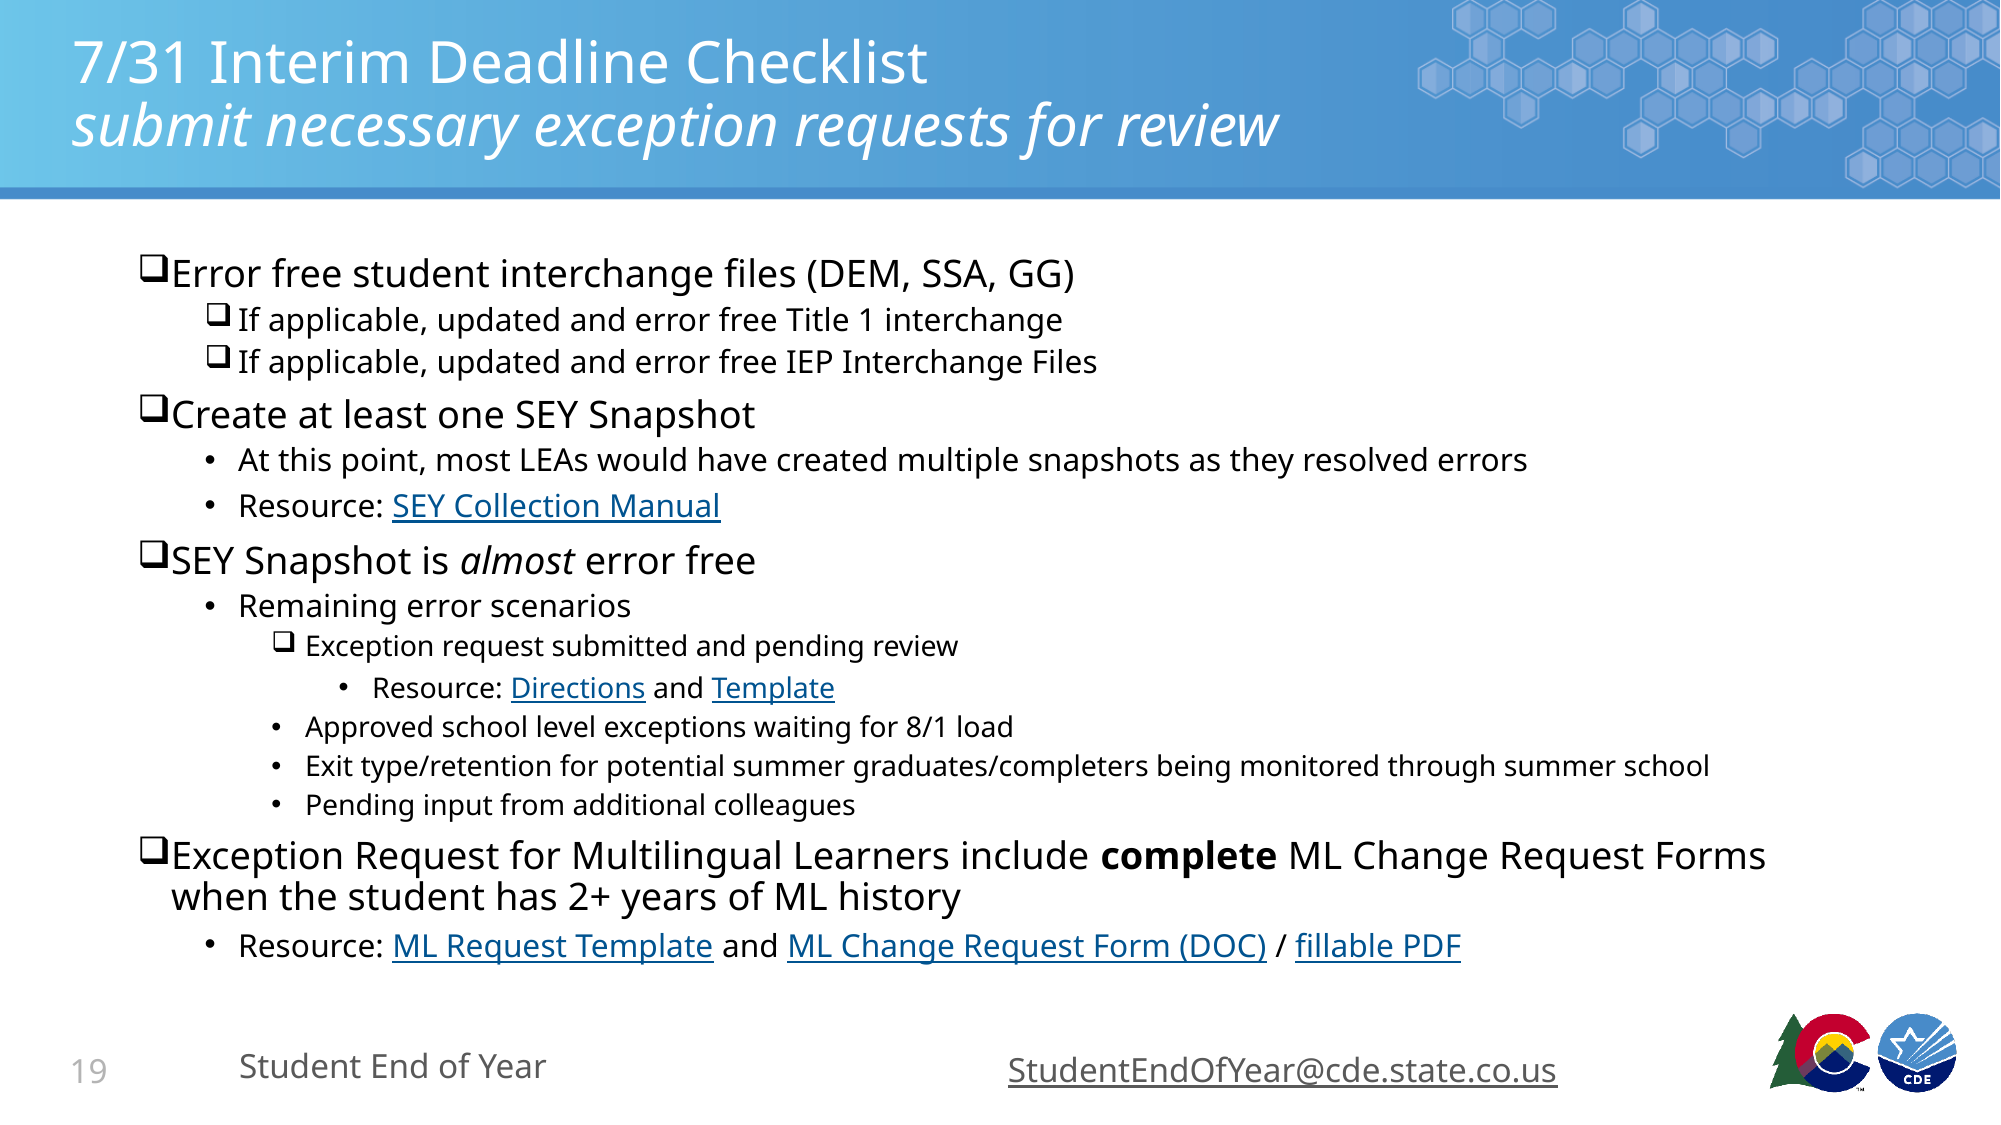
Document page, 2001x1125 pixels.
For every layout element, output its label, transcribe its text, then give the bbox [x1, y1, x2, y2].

slide_number 19 [54, 1042, 191, 1103]
list Error free student interchange files (DEM, SSA, GG) If applicable, updated and error free Title 1 interchange If applicable, updated and error free IEP Interchange Files Create at least one SEY Snapshot At this point, most LEAs would have created multiple snapshots as they resolved errors Resource: SEY Collection Manual SEY Snapshot is almost error free Remaining error scenarios Exception request submitted and pending review Resource: Directions and Template Approved school level exceptions waiting for 8/1 load Exit type/retention for potential summer graduates/completers being monitored through summer school Pending input from additional colleagues Exception Request for Multilingual Learners include complete ML Change Request Forms when the student has 2+ years of ML history Resource: ML Request Template and ML Change Request Form (DOC) / fillable PDF [137, 254, 1863, 969]
picture [1768, 1012, 1957, 1093]
title 7/31 Interim Deadline Checklist submit necessary exception requests for review [72, 33, 1566, 182]
picture [0, 0, 2000, 200]
list Student End of Year [224, 1042, 960, 1103]
list StudentEndOfYear@cde.state.co.us [992, 1042, 1714, 1103]
